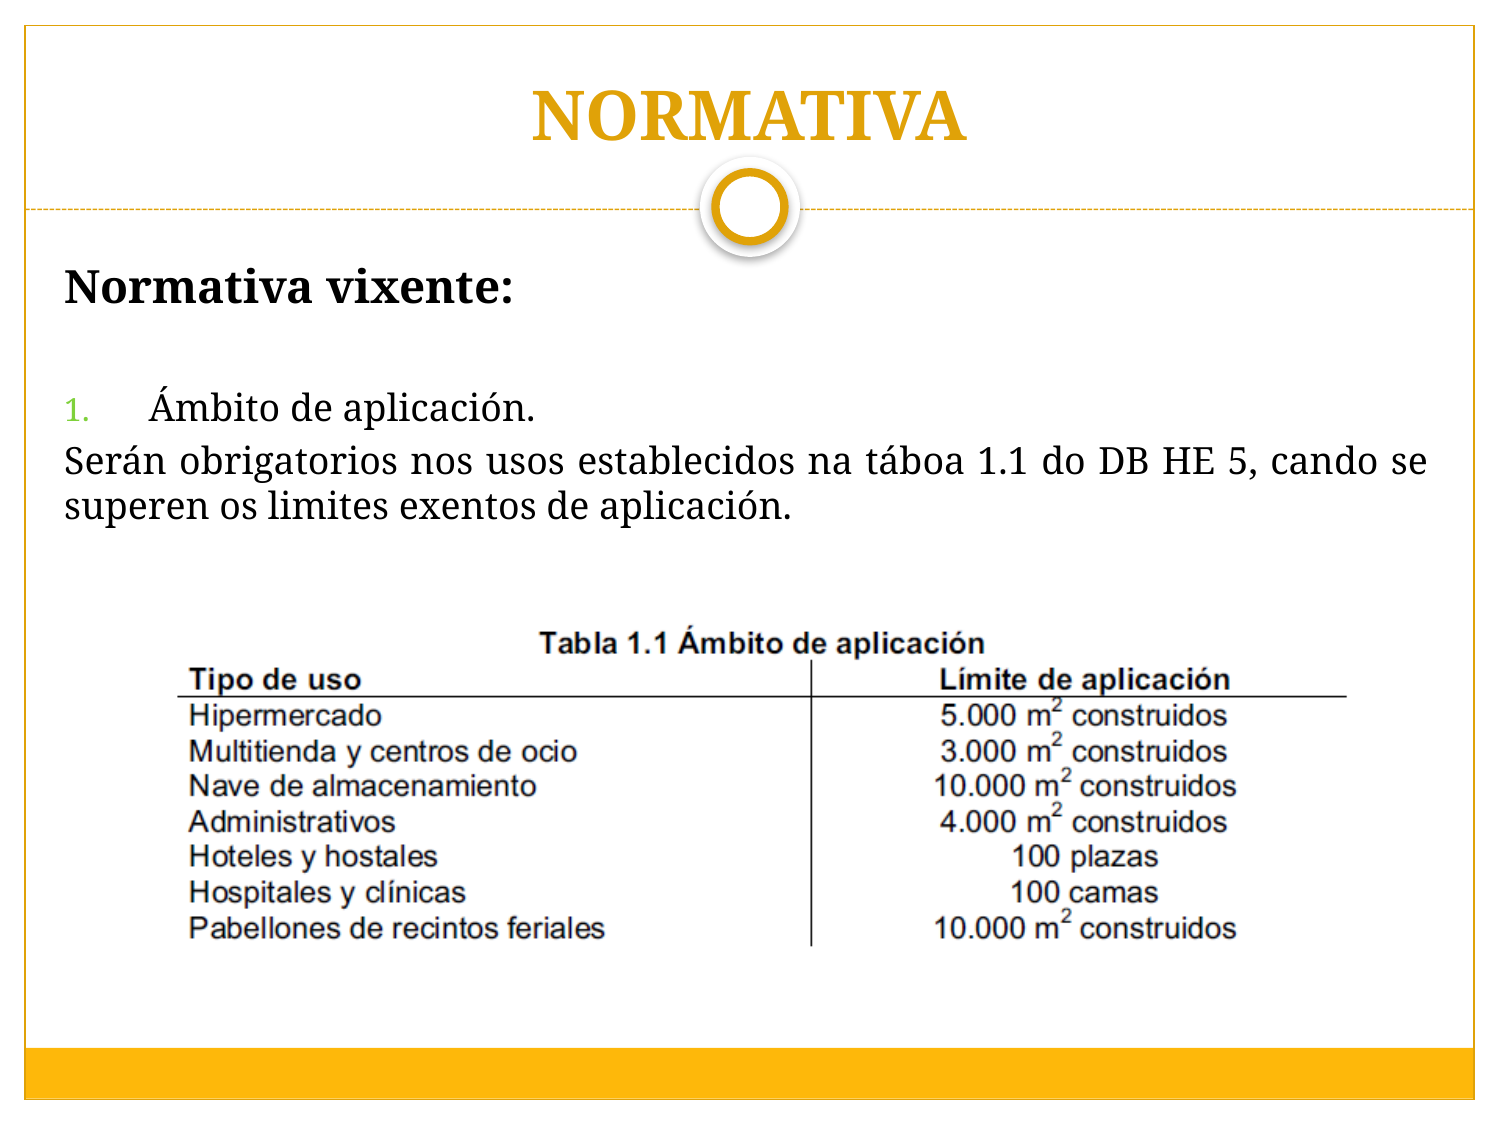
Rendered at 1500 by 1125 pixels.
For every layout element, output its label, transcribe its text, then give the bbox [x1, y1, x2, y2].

list Normativa vixente: Ámbito de aplicación. Serán obrigatorios nos usos establecidos na táboa 1.1 do DB HE 5, cando se superen os limites exentos de aplicación. [49, 250, 1445, 1001]
title NORMATIVA [49, 37, 1450, 162]
picture [111, 621, 1383, 971]
